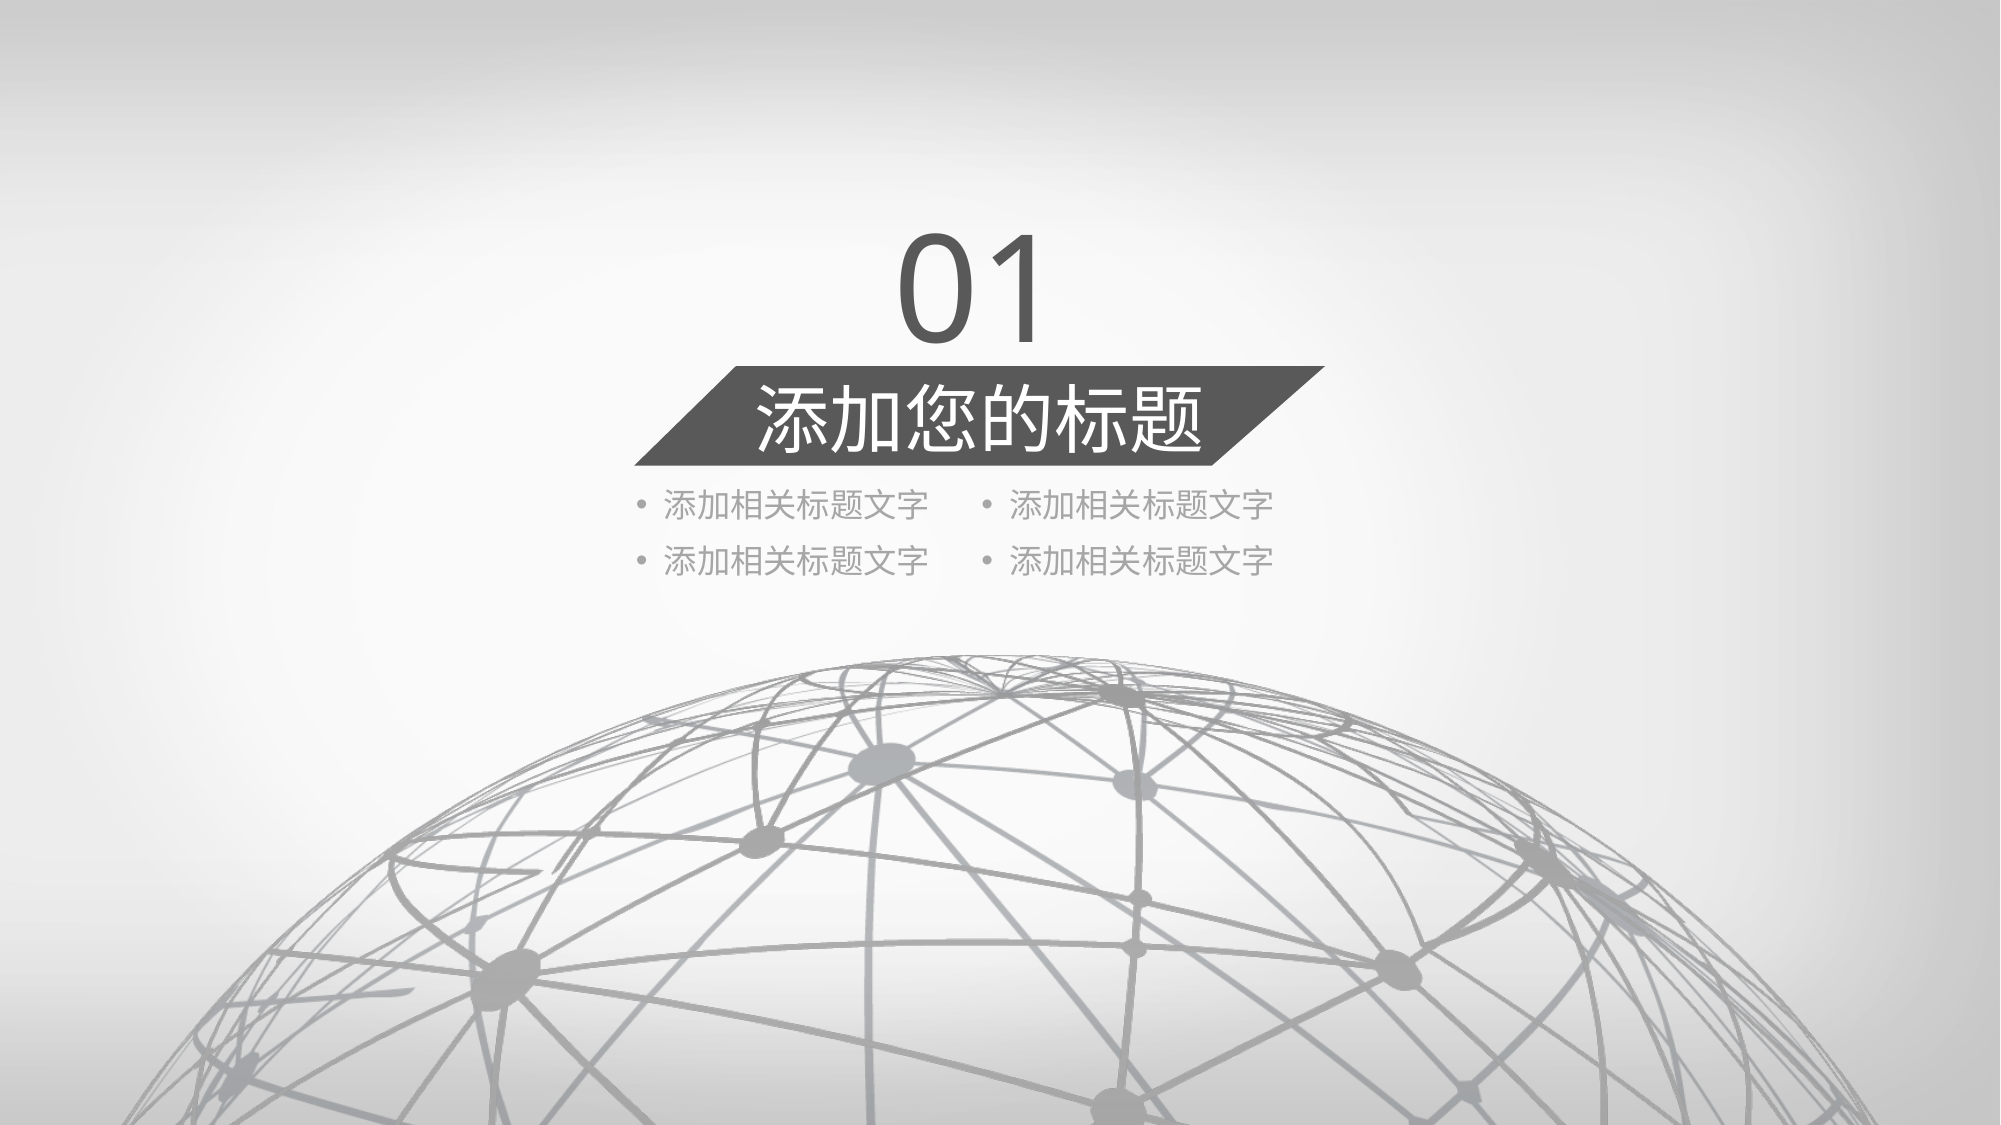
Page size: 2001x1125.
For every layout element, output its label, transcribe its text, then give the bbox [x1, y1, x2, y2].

text_box 添加相关标题文字 [981, 540, 1276, 581]
text_box [729, 366, 862, 372]
text_box 添加相关标题文字 [635, 483, 931, 524]
text_box [1097, 366, 1326, 440]
picture [0, 0, 2001, 1125]
text_box [634, 383, 1215, 466]
text_box 添加相关标题文字 [981, 483, 1276, 524]
text_box 添加您的标题 [718, 372, 1241, 463]
text_box 01 [862, 185, 1097, 372]
text_box 添加相关标题文字 [635, 540, 931, 581]
